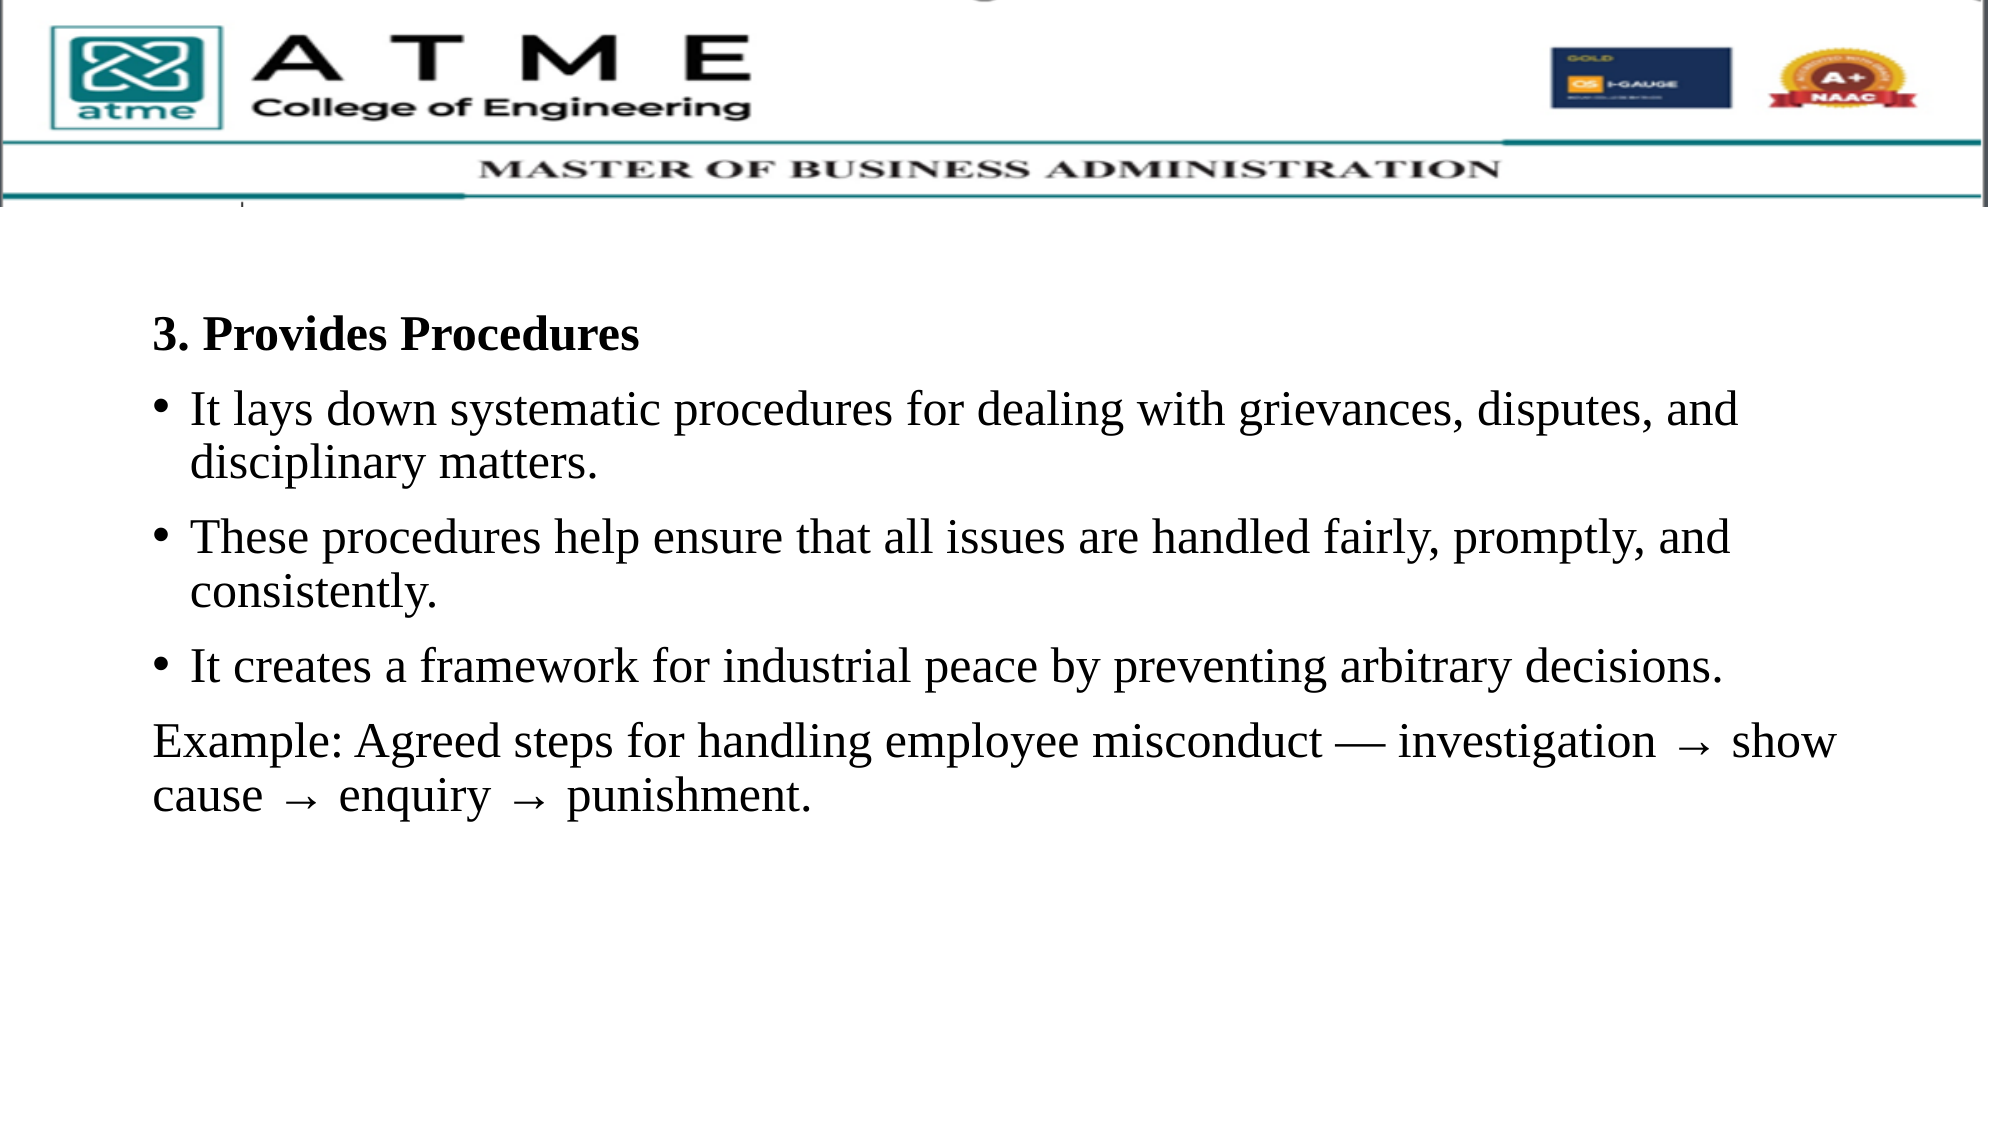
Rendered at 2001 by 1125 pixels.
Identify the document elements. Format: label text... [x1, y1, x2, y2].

picture [0, 0, 1988, 207]
list 3. Provides Procedures It lays down systematic procedures for dealing with grievances, disputes, and disciplinary matters. These procedures help ensure that all issues are handled fairly, promptly, and consistently. It creates a framework for industrial peace by preventing arbitrary decisions. Example: Agreed steps for handling employee misconduct — investigation → show cause → enquiry → punishment. [137, 299, 1863, 1014]
